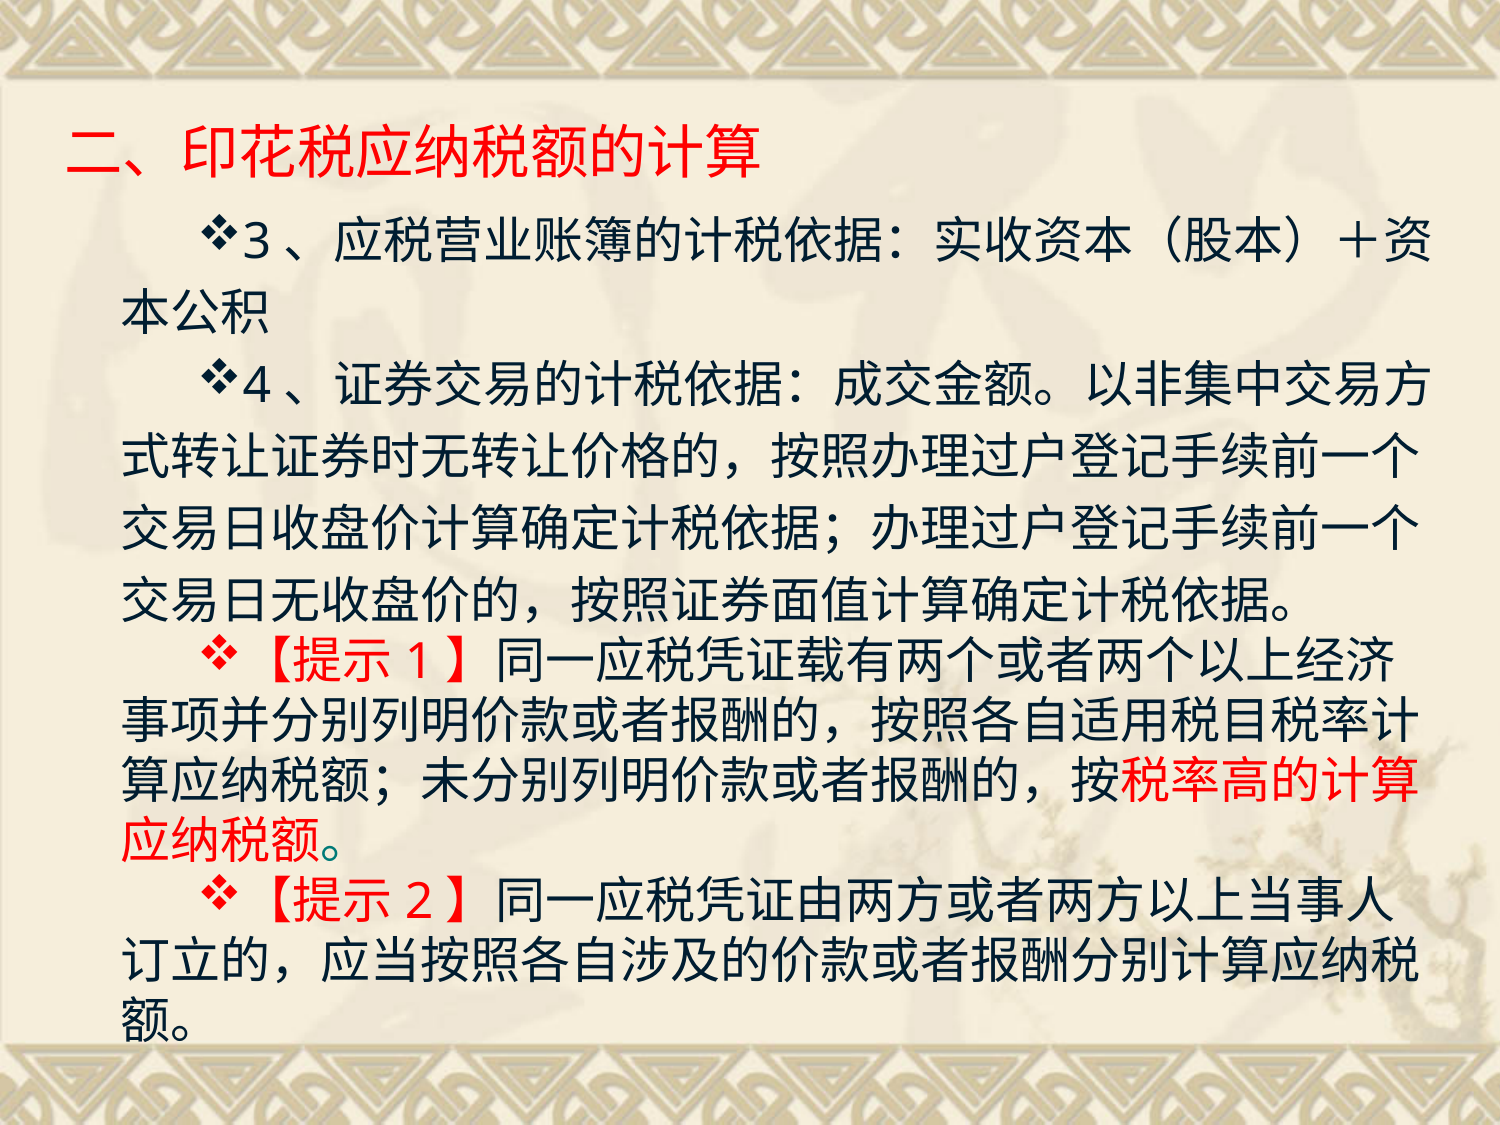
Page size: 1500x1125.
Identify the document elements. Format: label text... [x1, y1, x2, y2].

list 3、应税营业账簿的计税依据：实收资本（股本）＋资本公积 4、证券交易的计税依据：成交金额。以非集中交易方式转让证券时无转让价格的，按照办理过户登记手续前一个交易日收盘价计算确定计税依据；办理过户登记手续前一个交易日无收盘价的，按照证券面值计算确定计税依据。 【提示1】同一应税凭证载有两个或者两个以上经济事项并分别列明价款或者报酬的，按照各自适用税目税率计算应纳税额；未分别列明价款或者报酬的，按税率高的计算应纳税额。 【提示2】同一应税凭证由两方或者两方以上当事人订立的，应当按照各自涉及的价款或者报酬分别计算应纳税额。 [49, 188, 1451, 1019]
title 二、印花税应纳税额的计算 [49, 56, 1451, 188]
picture [0, 0, 1500, 1125]
